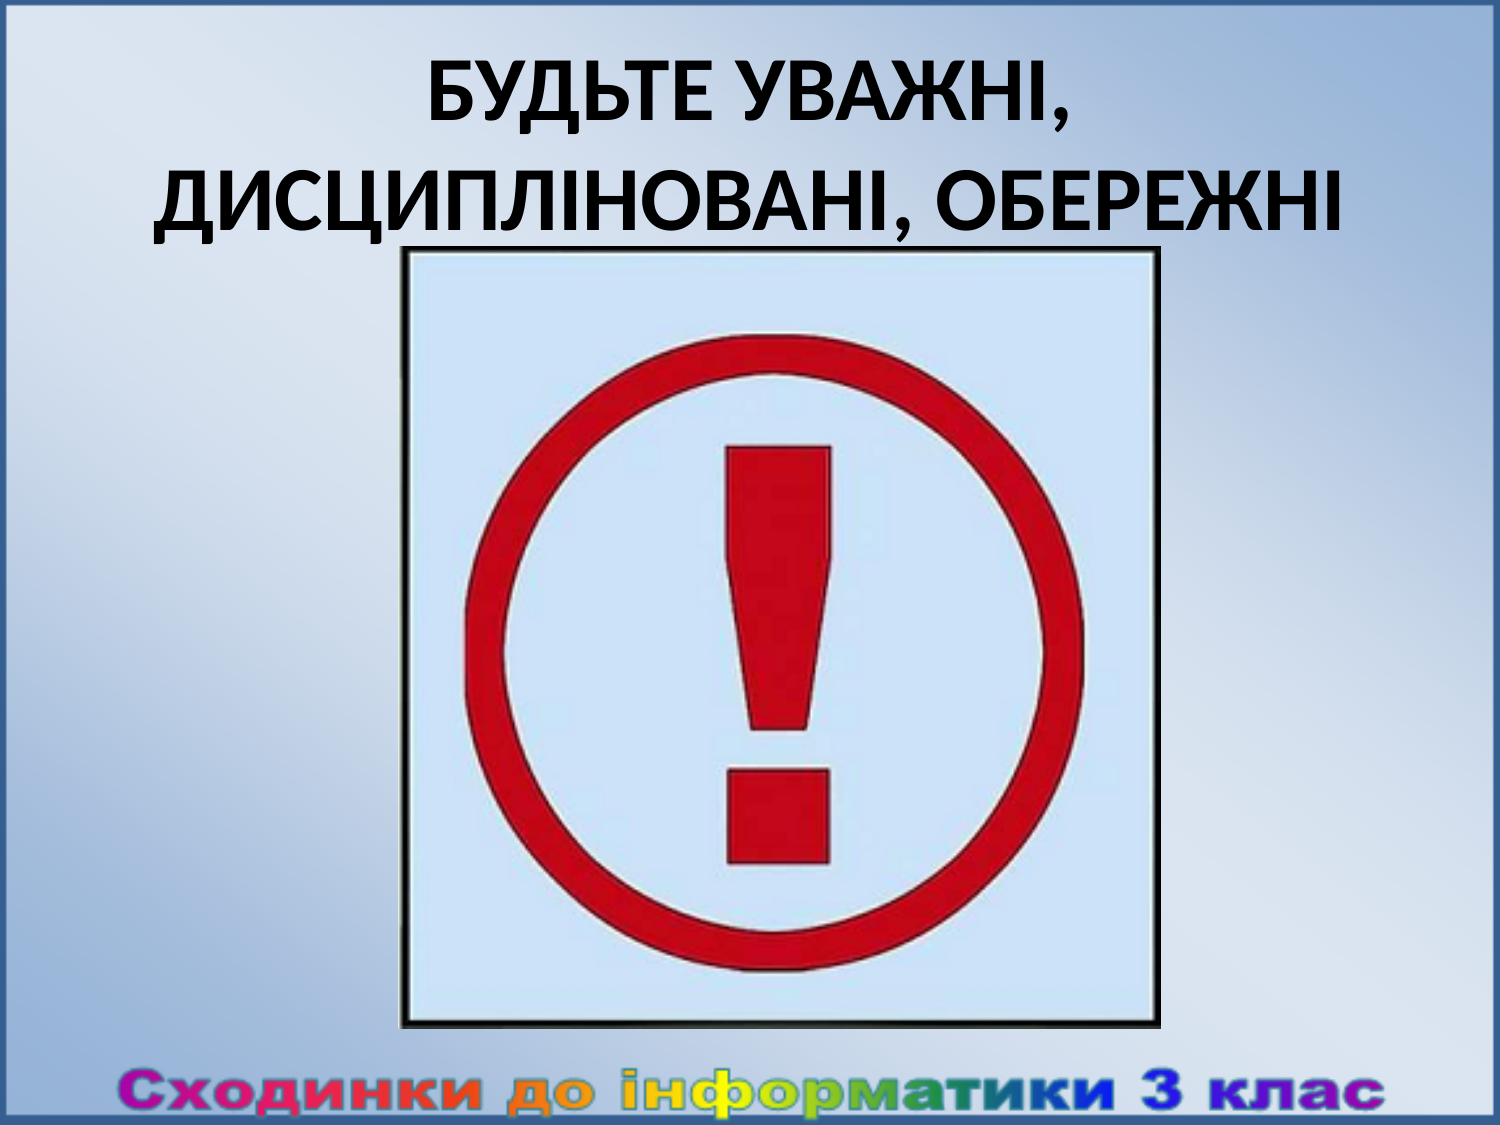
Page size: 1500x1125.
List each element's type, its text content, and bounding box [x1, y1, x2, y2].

title БУДЬТЕ УВАЖНІ, ДИСЦИПЛІНОВАНІ, ОБЕРЕЖНІ [74, 44, 1426, 233]
picture [0, 0, 1500, 1125]
